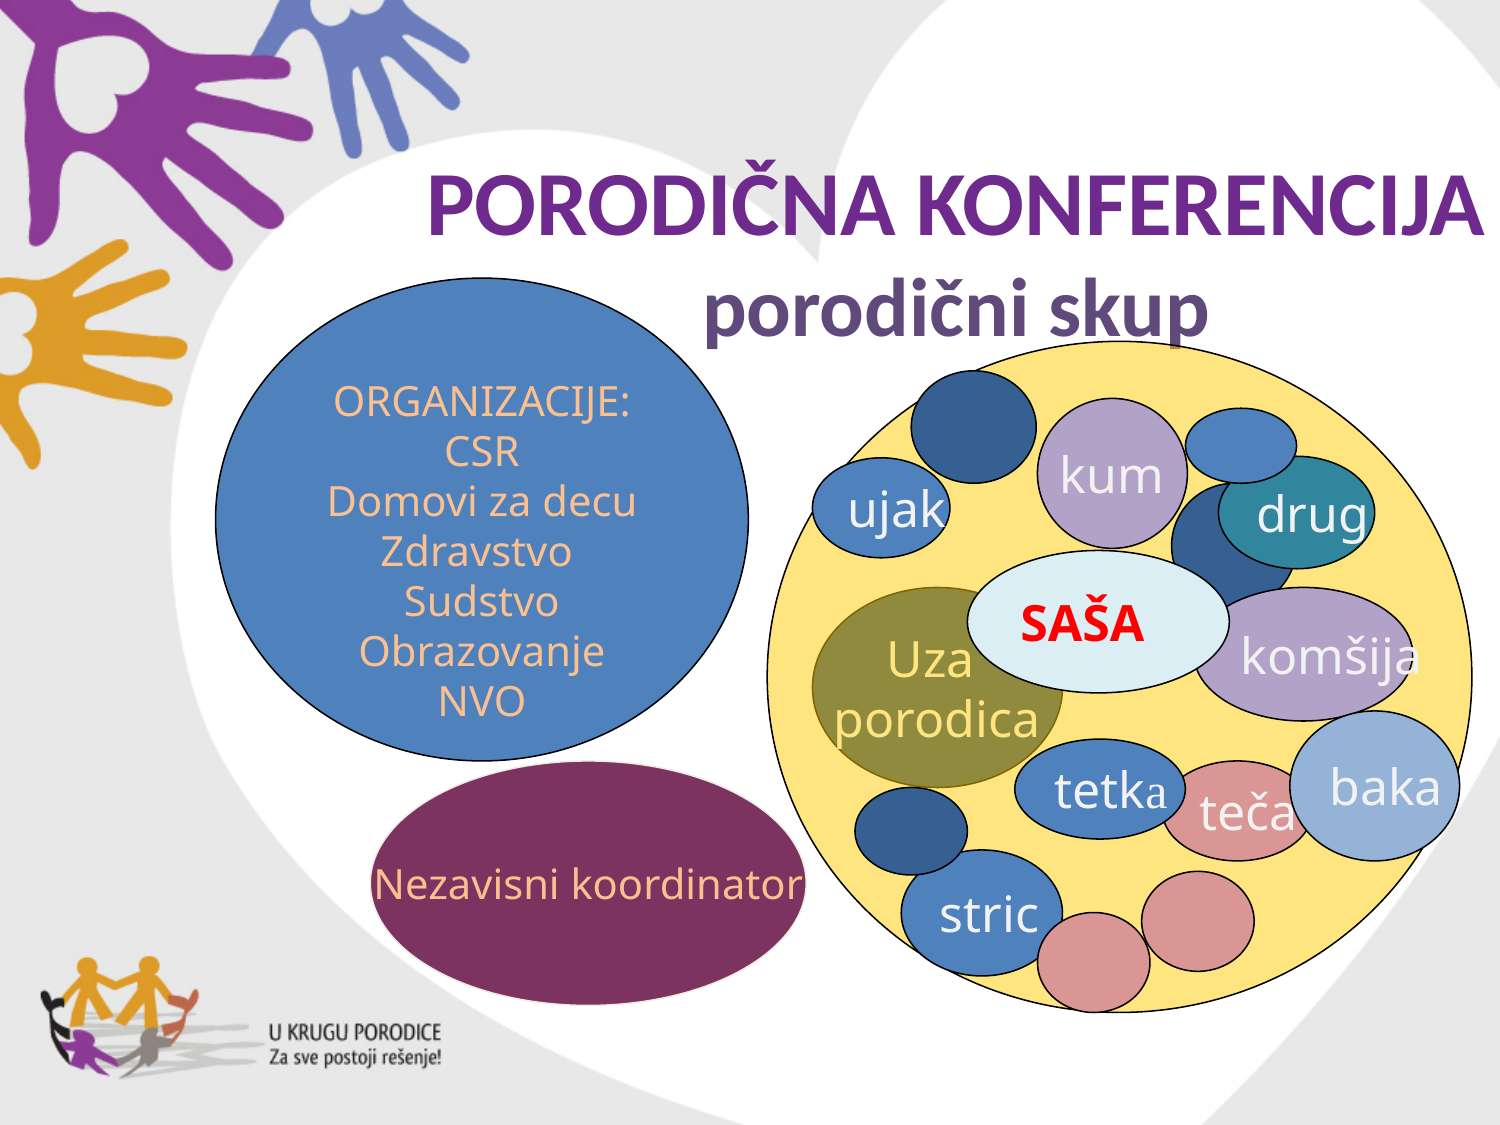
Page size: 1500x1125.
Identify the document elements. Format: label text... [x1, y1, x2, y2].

text_box [1141, 871, 1255, 972]
text_box tetka [1014, 739, 1186, 840]
text_box ujak [812, 457, 950, 558]
text_box [767, 341, 1472, 1013]
text_box [1171, 483, 1293, 605]
text_box Nezavisni koordinator [370, 760, 807, 1006]
text_box [854, 787, 968, 875]
text_box SAŠA [967, 550, 1230, 693]
title PORODIČNA KONFERENCIJA porodični skup [393, 126, 1500, 372]
text_box komšija [1197, 587, 1413, 722]
text_box teča [1164, 760, 1306, 861]
text_box [1185, 408, 1297, 484]
text_box ORGANIZACIJE: CSR Domovi za decu Zdravstvo Sudstvo Obrazovanje NVO [215, 278, 749, 761]
text_box [1037, 912, 1150, 1013]
text_box stric [901, 849, 1063, 976]
text_box kum [1037, 398, 1188, 549]
text_box [911, 370, 1037, 484]
text_box baka [1289, 710, 1460, 861]
text_box drug [1218, 456, 1375, 569]
picture [0, 0, 1500, 1125]
